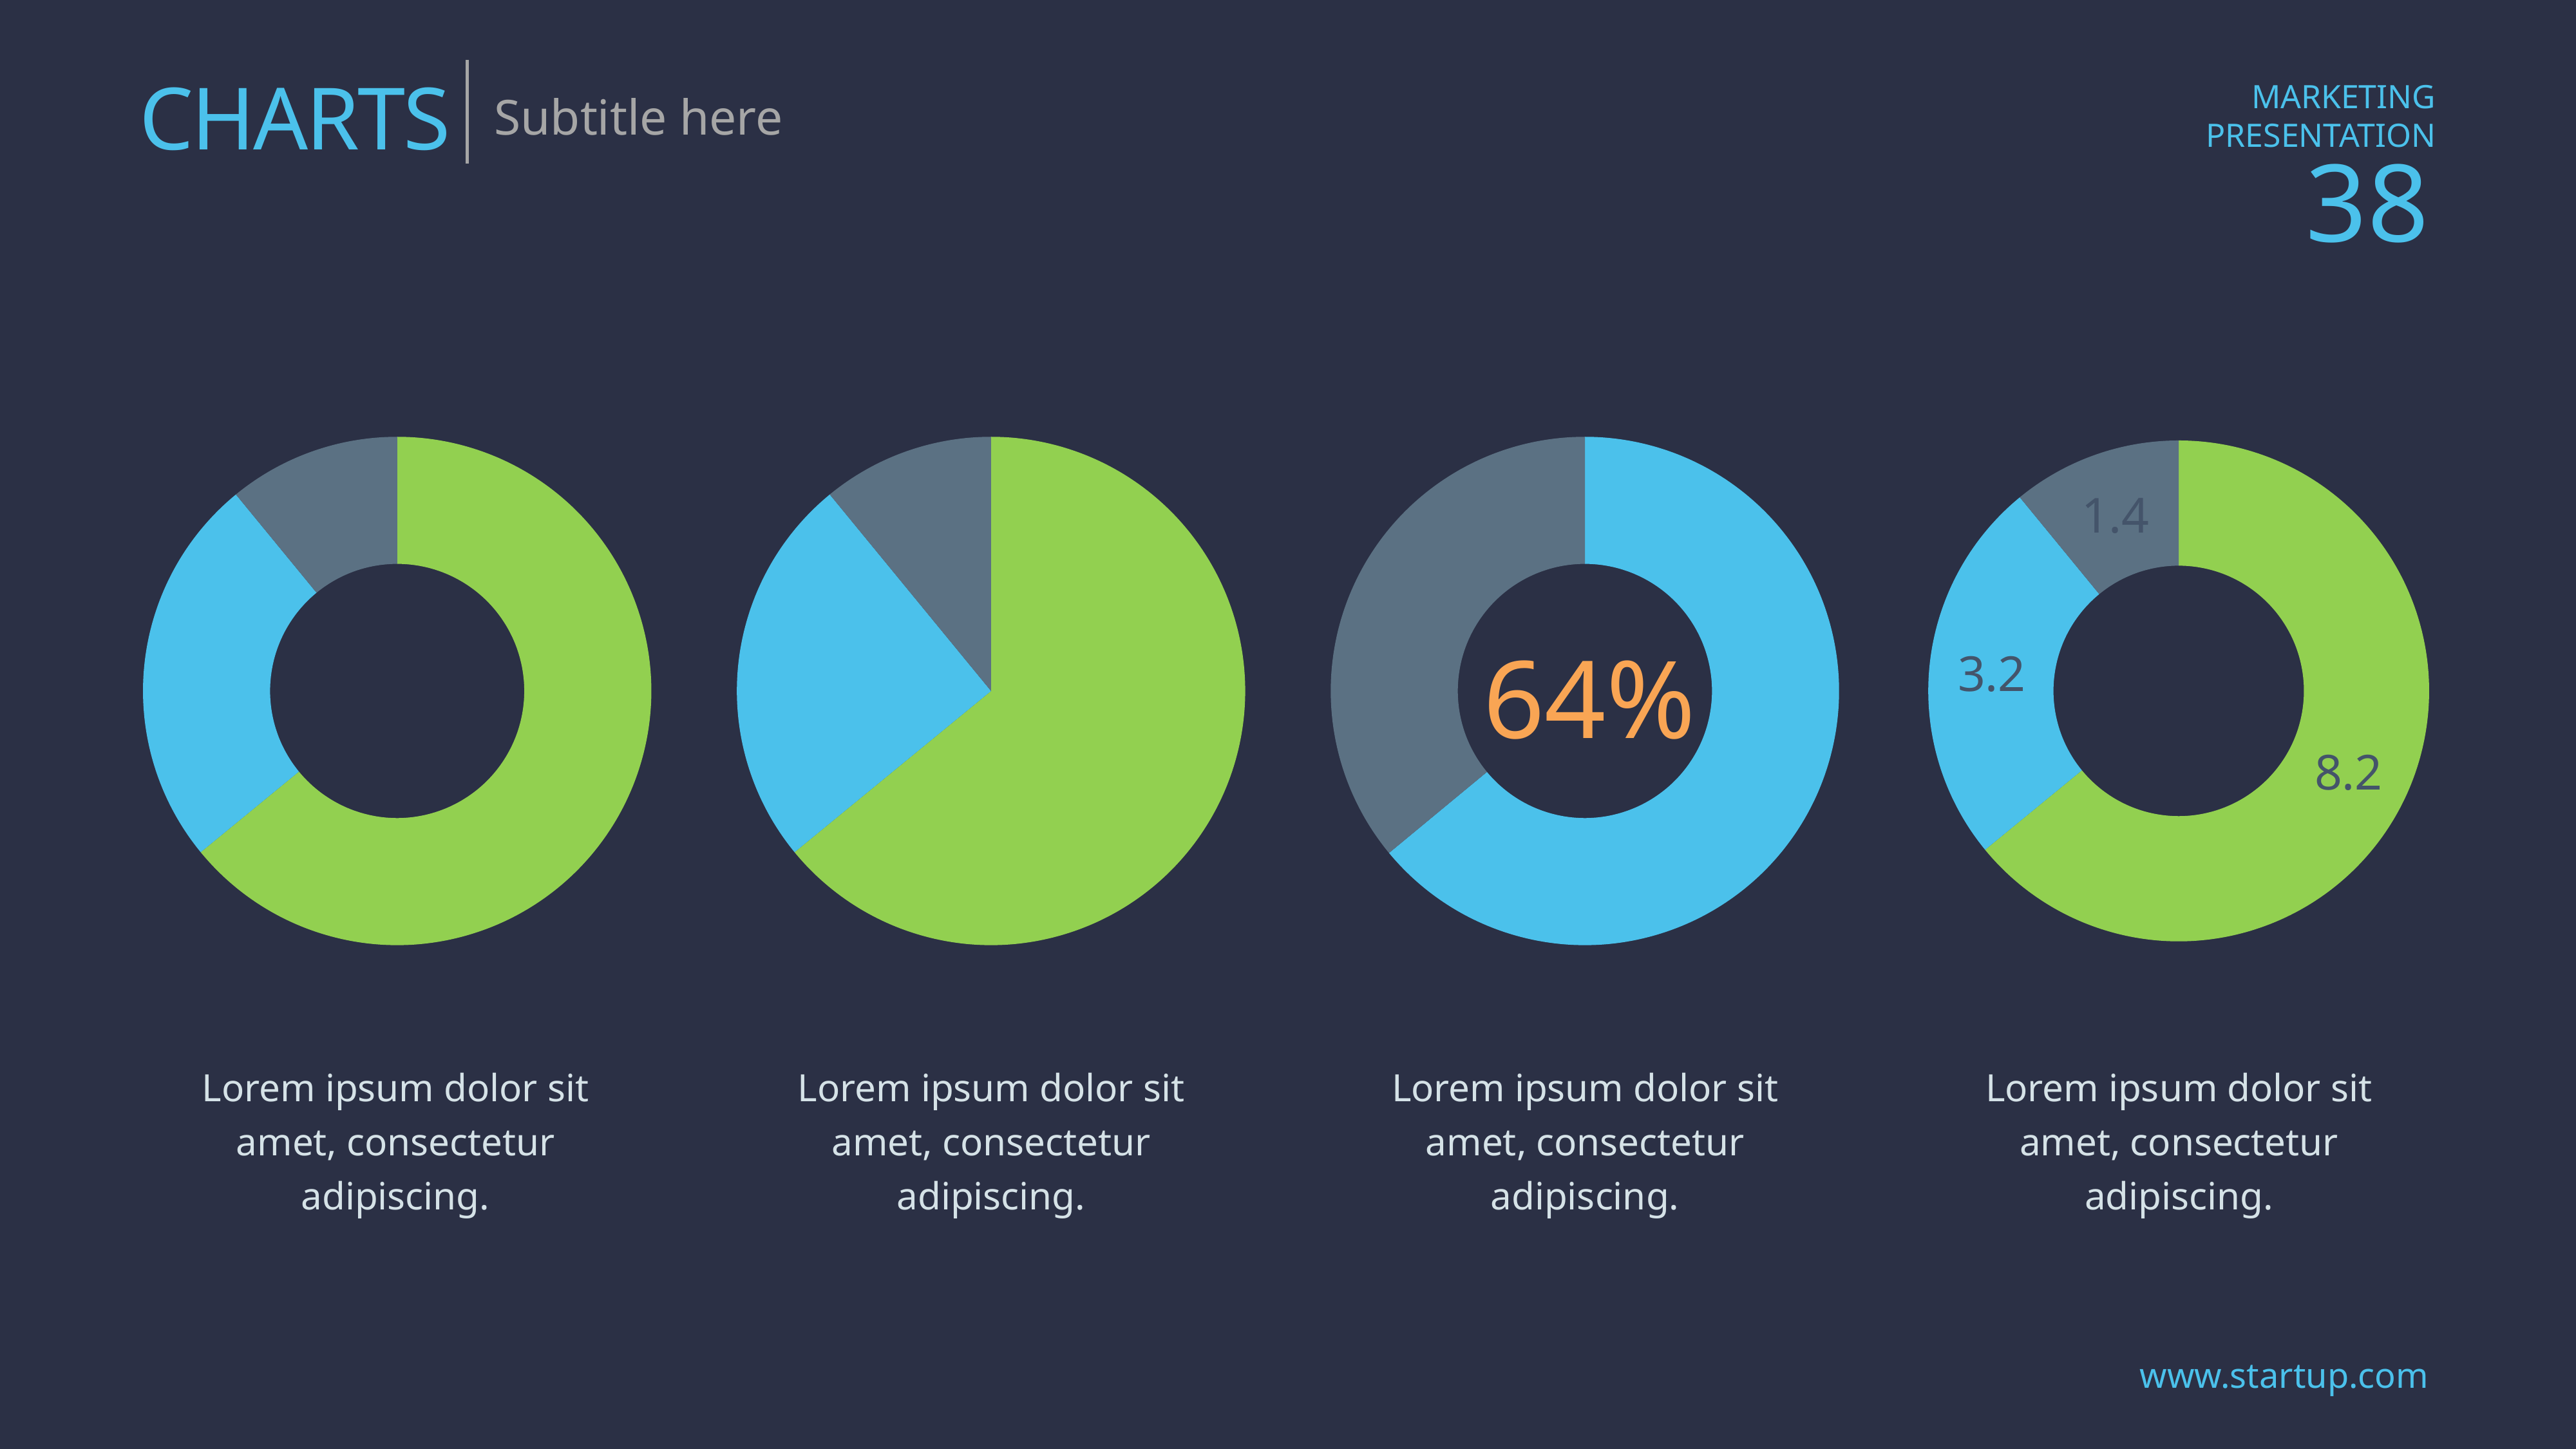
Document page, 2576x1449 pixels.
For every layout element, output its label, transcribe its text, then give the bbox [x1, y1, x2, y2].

text_box Lorem ipsum dolor sit amet, consectetur adipiscing. [744, 1054, 1238, 1217]
text_box Lorem ipsum dolor sit amet, consectetur adipiscing. [1338, 1055, 1832, 1218]
text_box CHARTS [139, 63, 451, 167]
text_box Lorem ipsum dolor sit amet, consectetur adipiscing. [149, 1054, 642, 1217]
chart [0, 426, 2576, 956]
text_box Subtitle here [484, 81, 793, 149]
text_box Lorem ipsum dolor sit amet, consectetur adipiscing. [1932, 1054, 2426, 1217]
